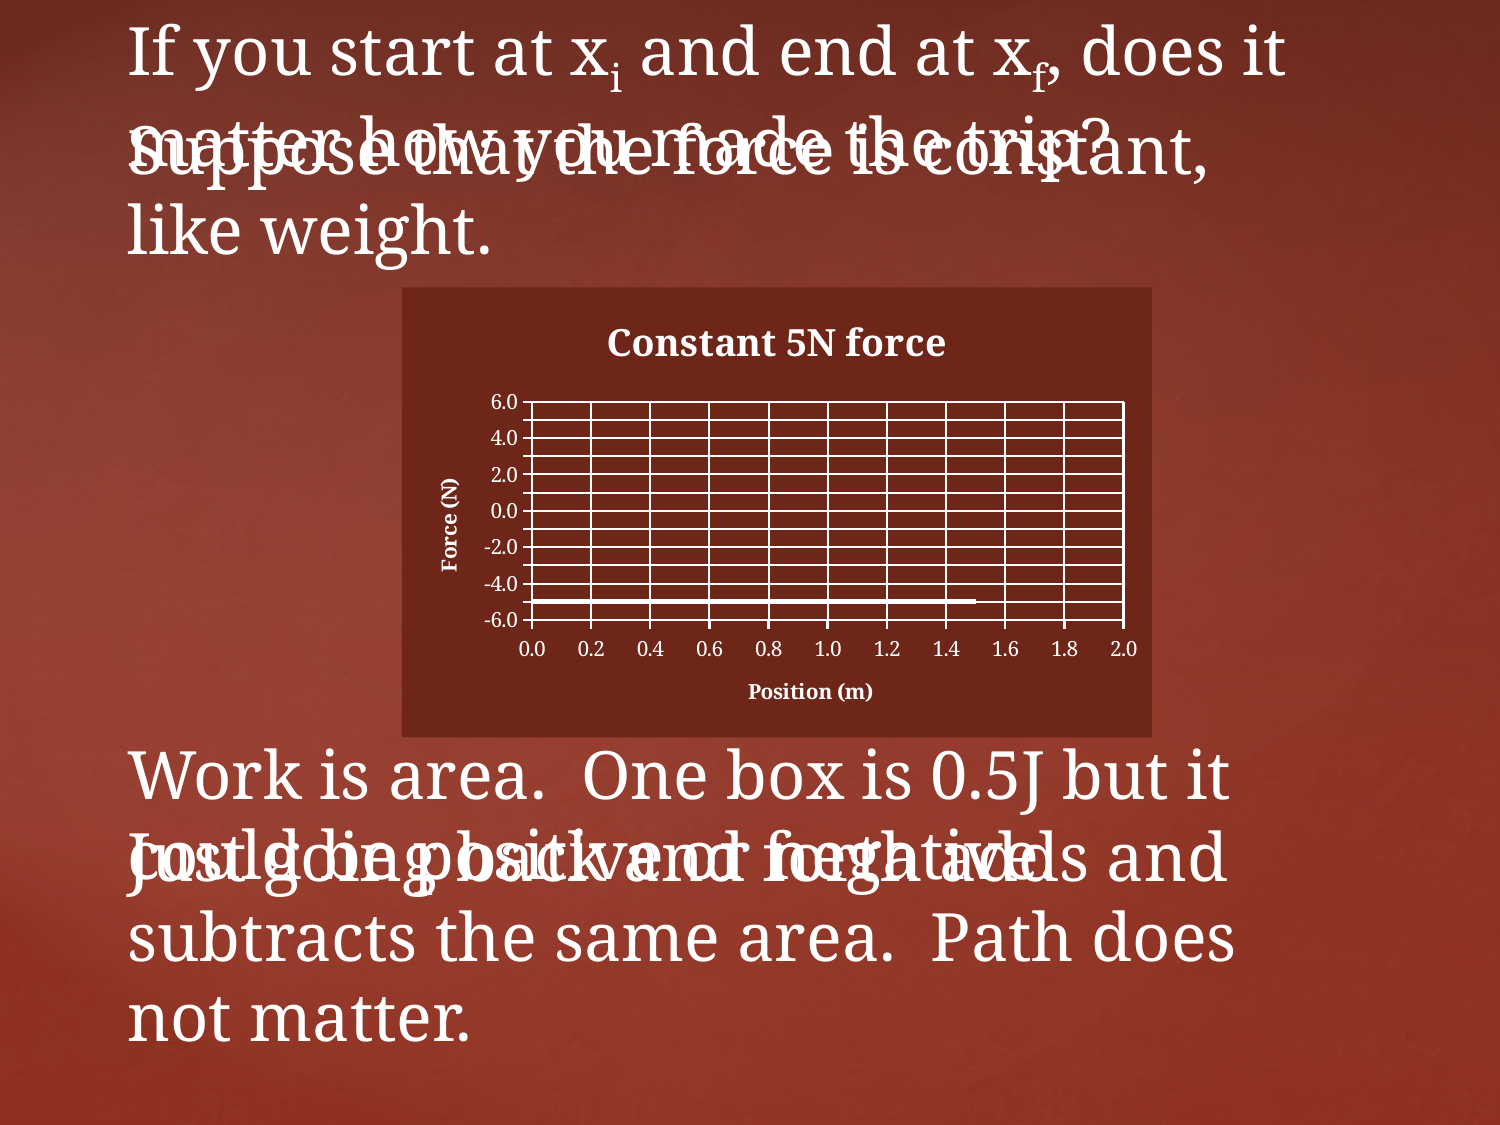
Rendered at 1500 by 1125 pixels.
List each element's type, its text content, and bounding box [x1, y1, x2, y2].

text_box Just going back and forth adds and subtracts the same area. Path does not matter. [112, 912, 1350, 1063]
chart [401, 286, 1153, 738]
text_box Suppose that the force is constant, like weight. [112, 199, 1350, 275]
text_box Work is area. One box is 0.5J but it could be positive or negative. [112, 749, 1350, 900]
title If you start at xi and end at xf, does it matter how you made the trip? [112, 37, 1350, 188]
